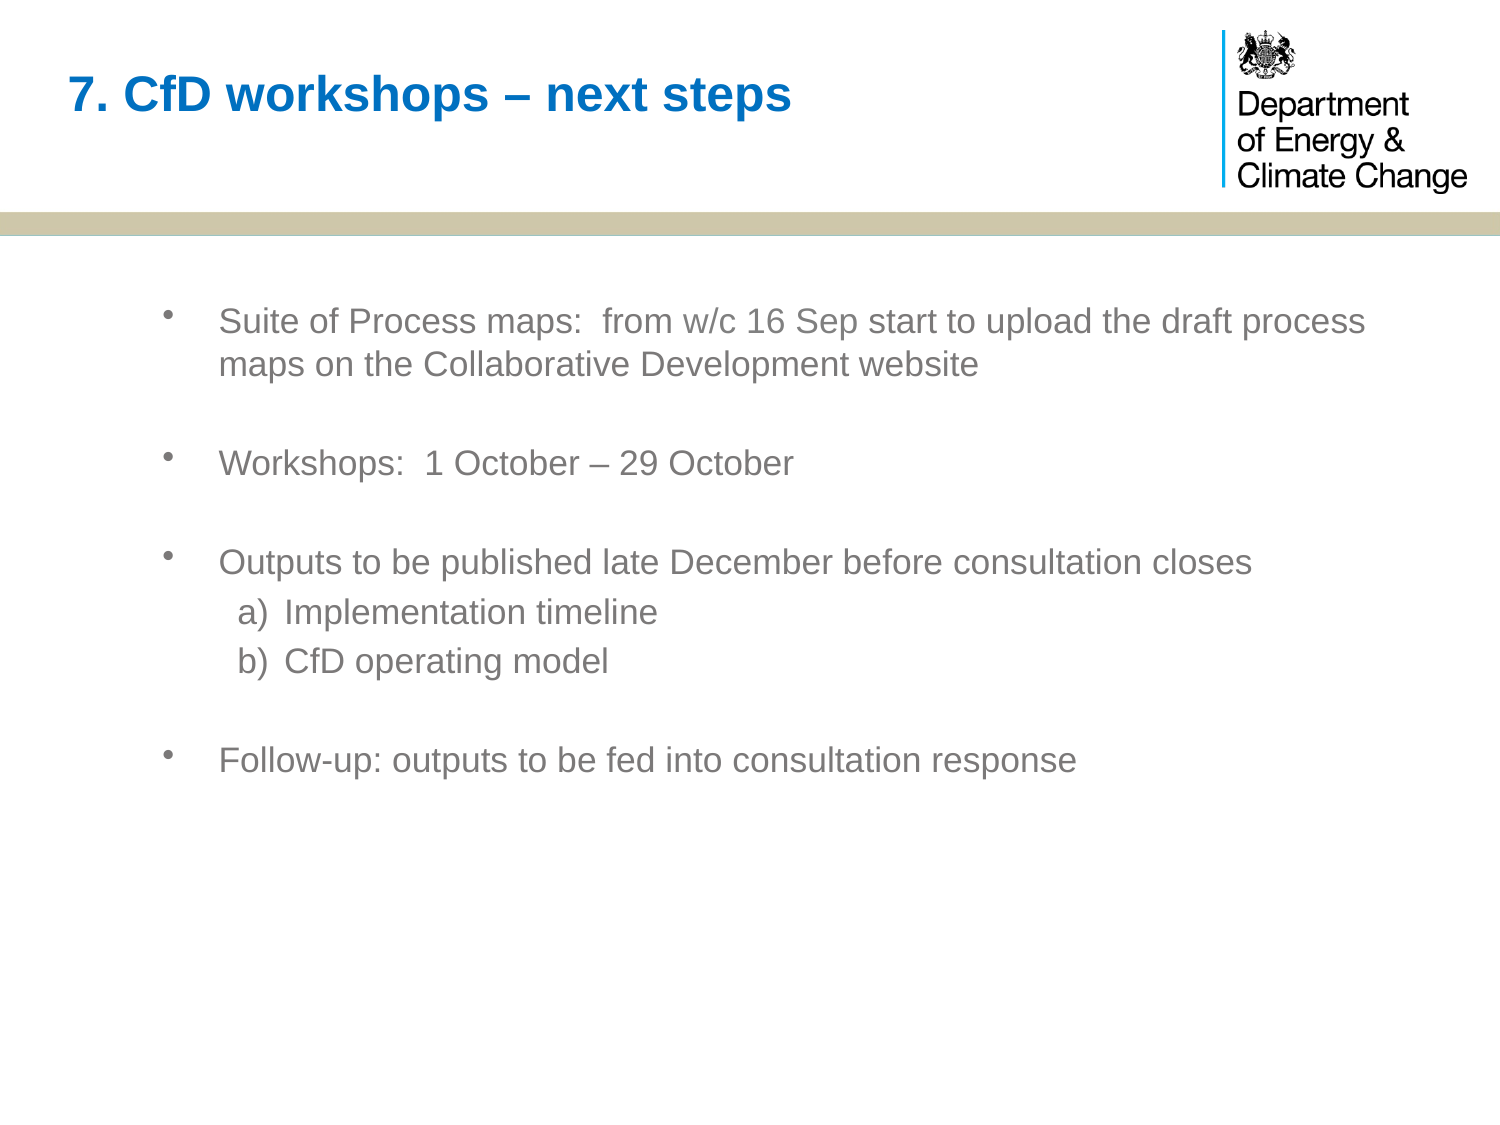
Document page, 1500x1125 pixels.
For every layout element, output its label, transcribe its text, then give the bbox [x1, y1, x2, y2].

text_box 7. CfD workshops – next steps [53, 54, 1140, 130]
picture [1222, 30, 1467, 194]
text_box Suite of Process maps: from w/c 16 Sep start to upload the draft process maps on the Collaborative Development website Workshops: 1 October – 29 October Outputs to be published late December before consultation closes Implementation timeline CfD operating model Follow-up: outputs to be fed into consultation response [147, 290, 1428, 976]
picture [0, 208, 1500, 236]
